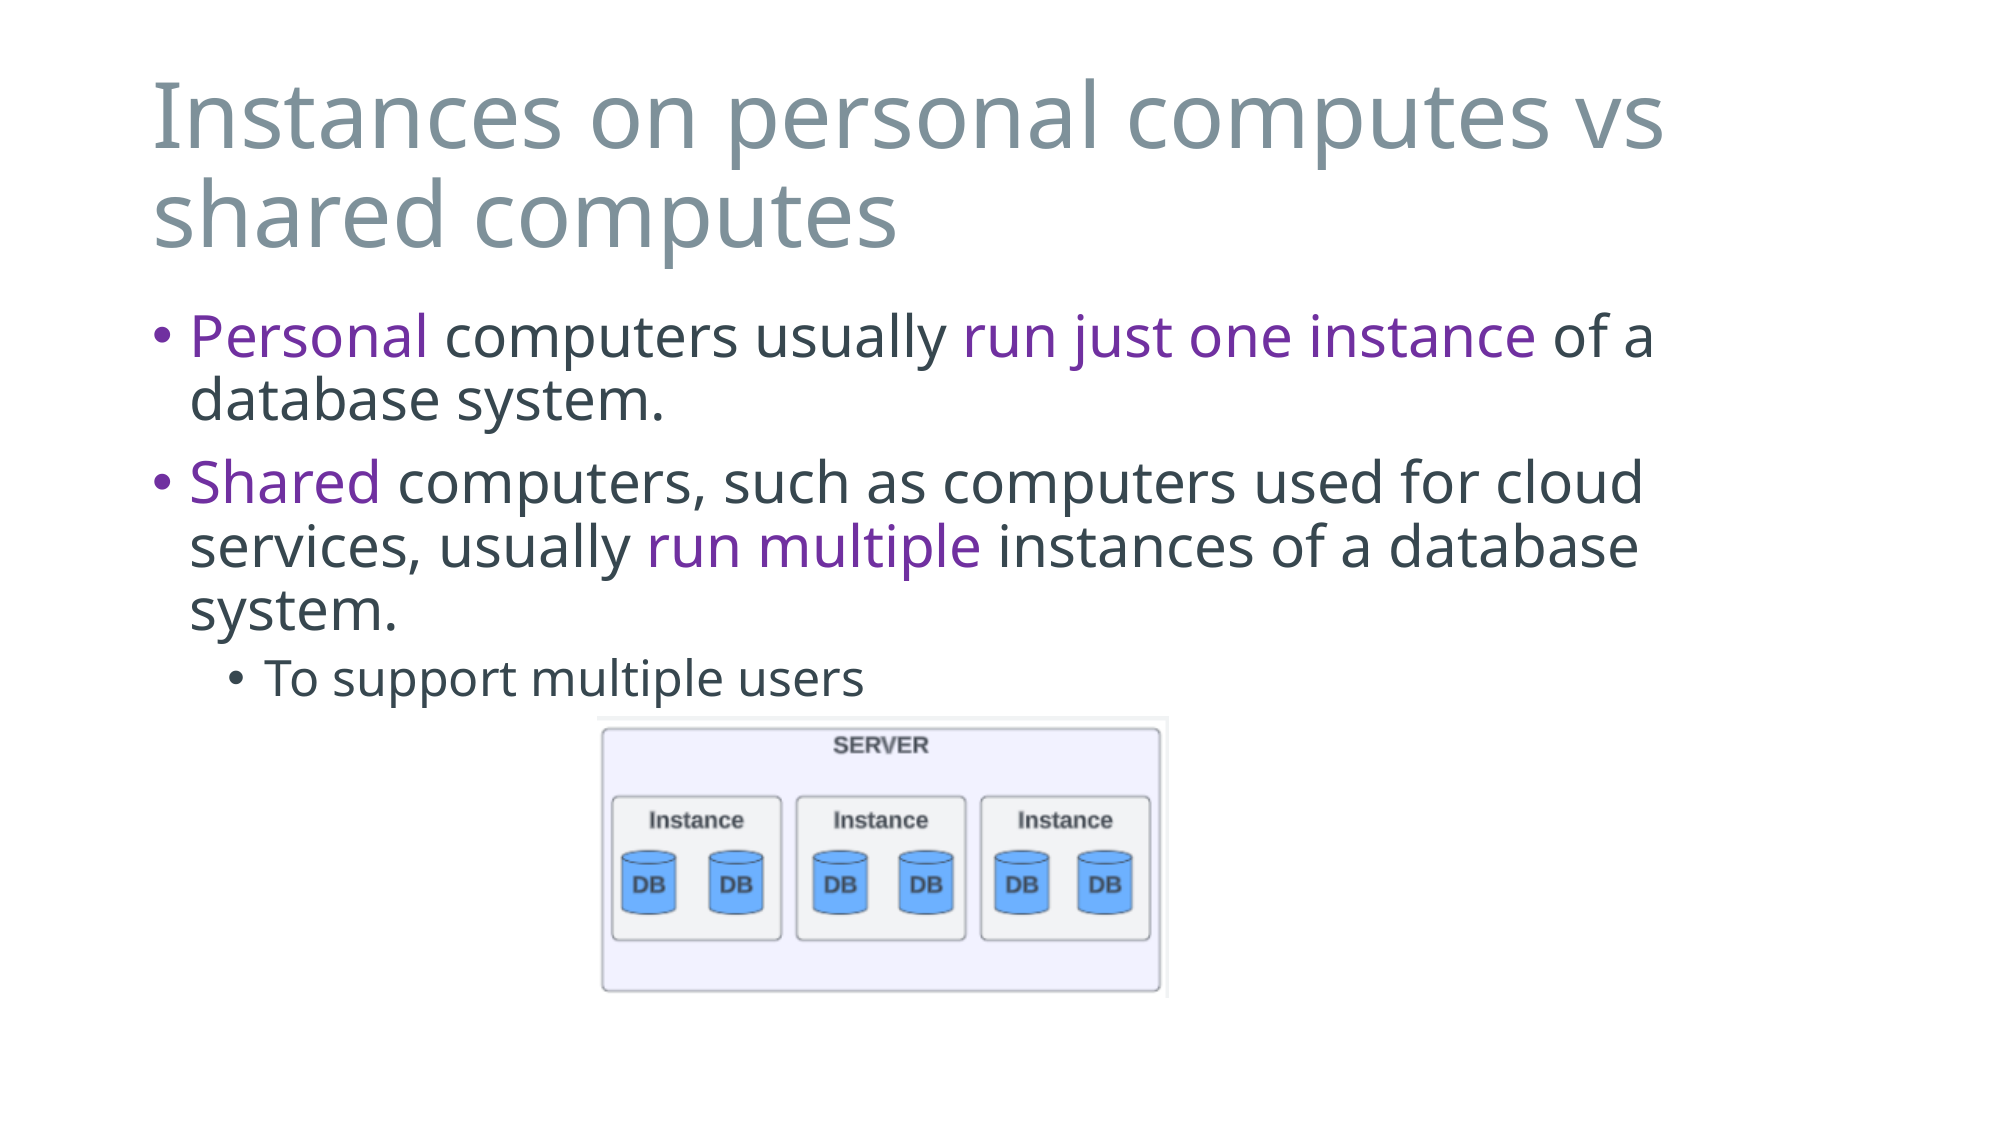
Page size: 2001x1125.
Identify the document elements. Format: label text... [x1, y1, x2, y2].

picture [597, 716, 1169, 998]
title Instances on personal computes vs shared computes [137, 59, 1863, 278]
list Personal computers usually run just one instance of a database system. Shared computers, such as computers used for cloud services, usually run multiple instances of a database system. To support multiple users [137, 299, 1863, 1014]
